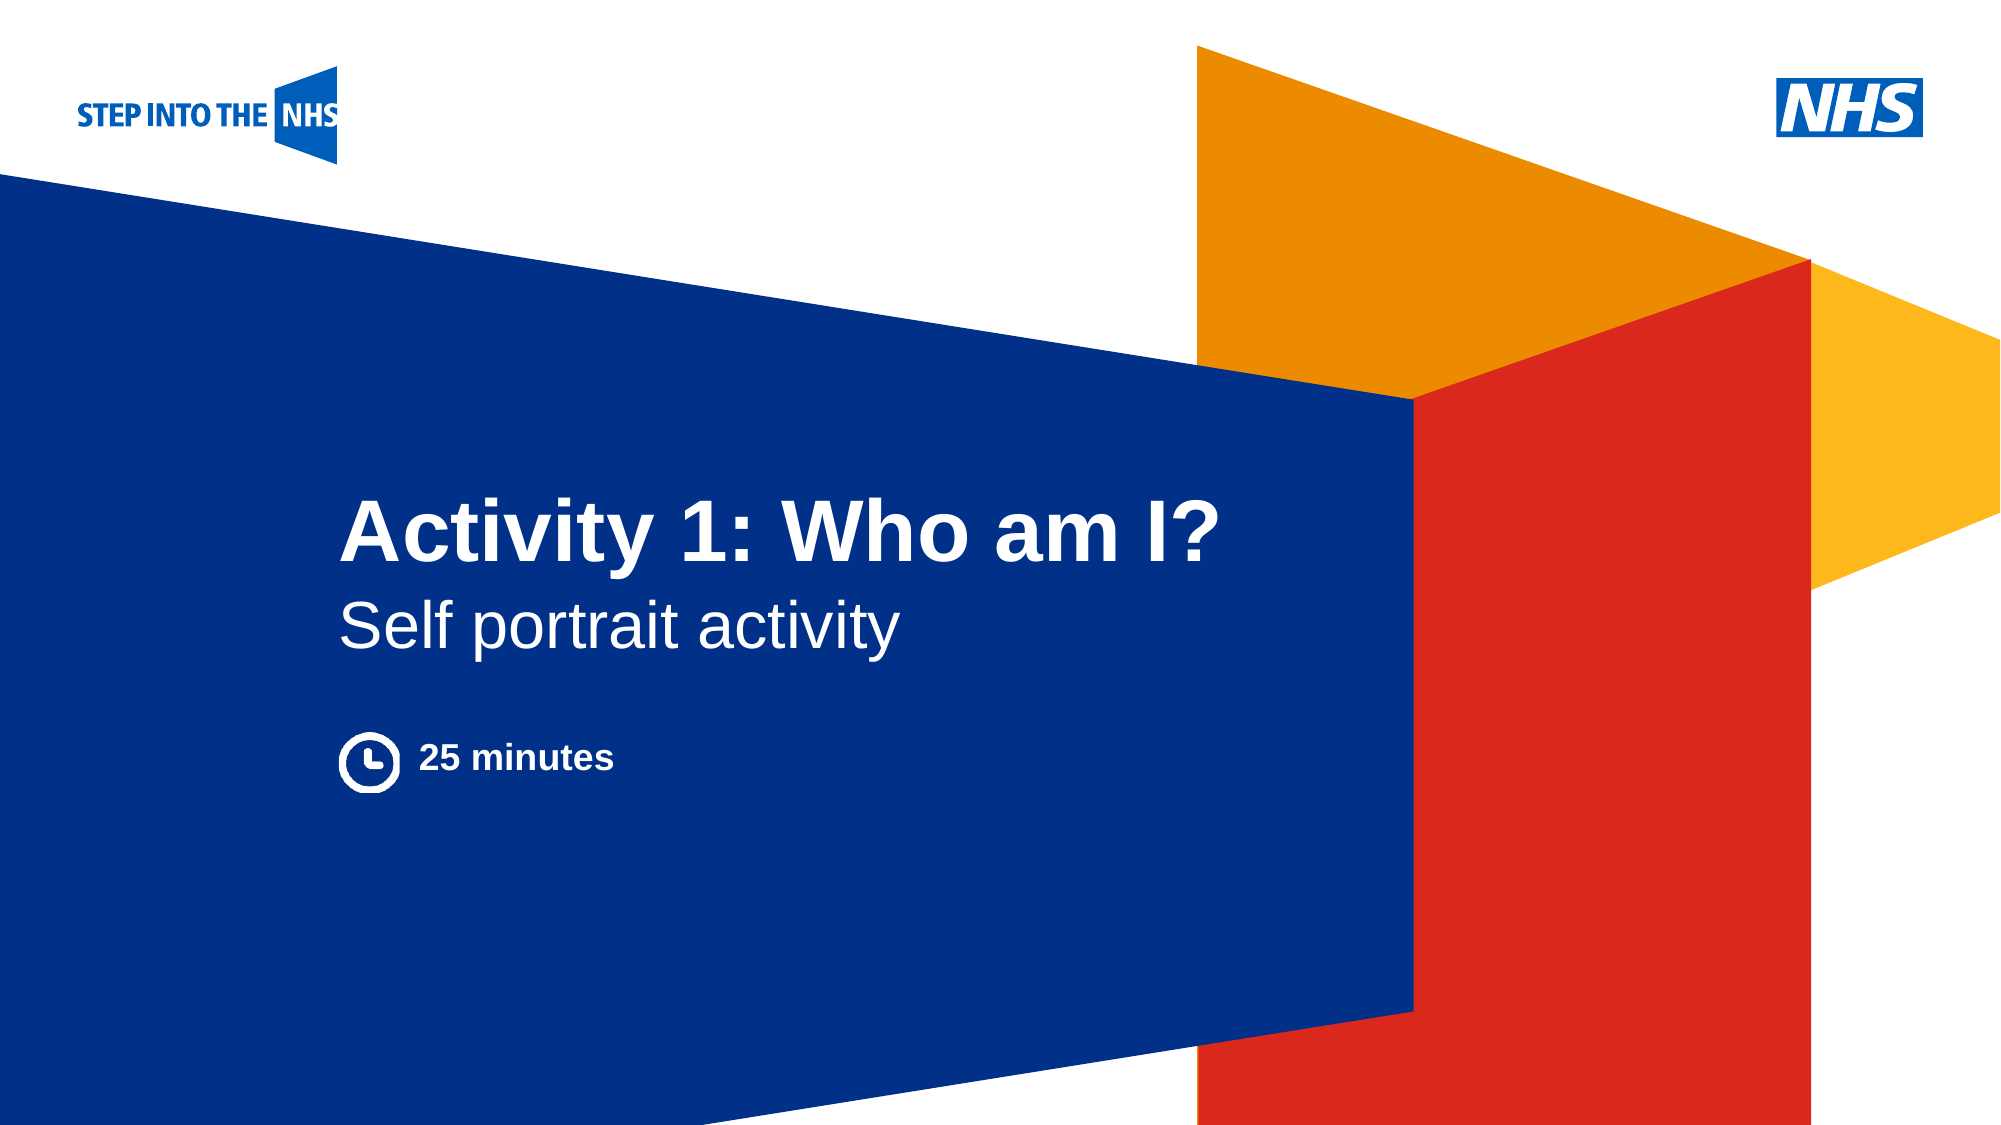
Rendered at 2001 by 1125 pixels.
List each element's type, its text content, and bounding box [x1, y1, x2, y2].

list Activity 1: Who am I? Self portrait activity [338, 486, 1346, 979]
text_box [338, 732, 653, 794]
